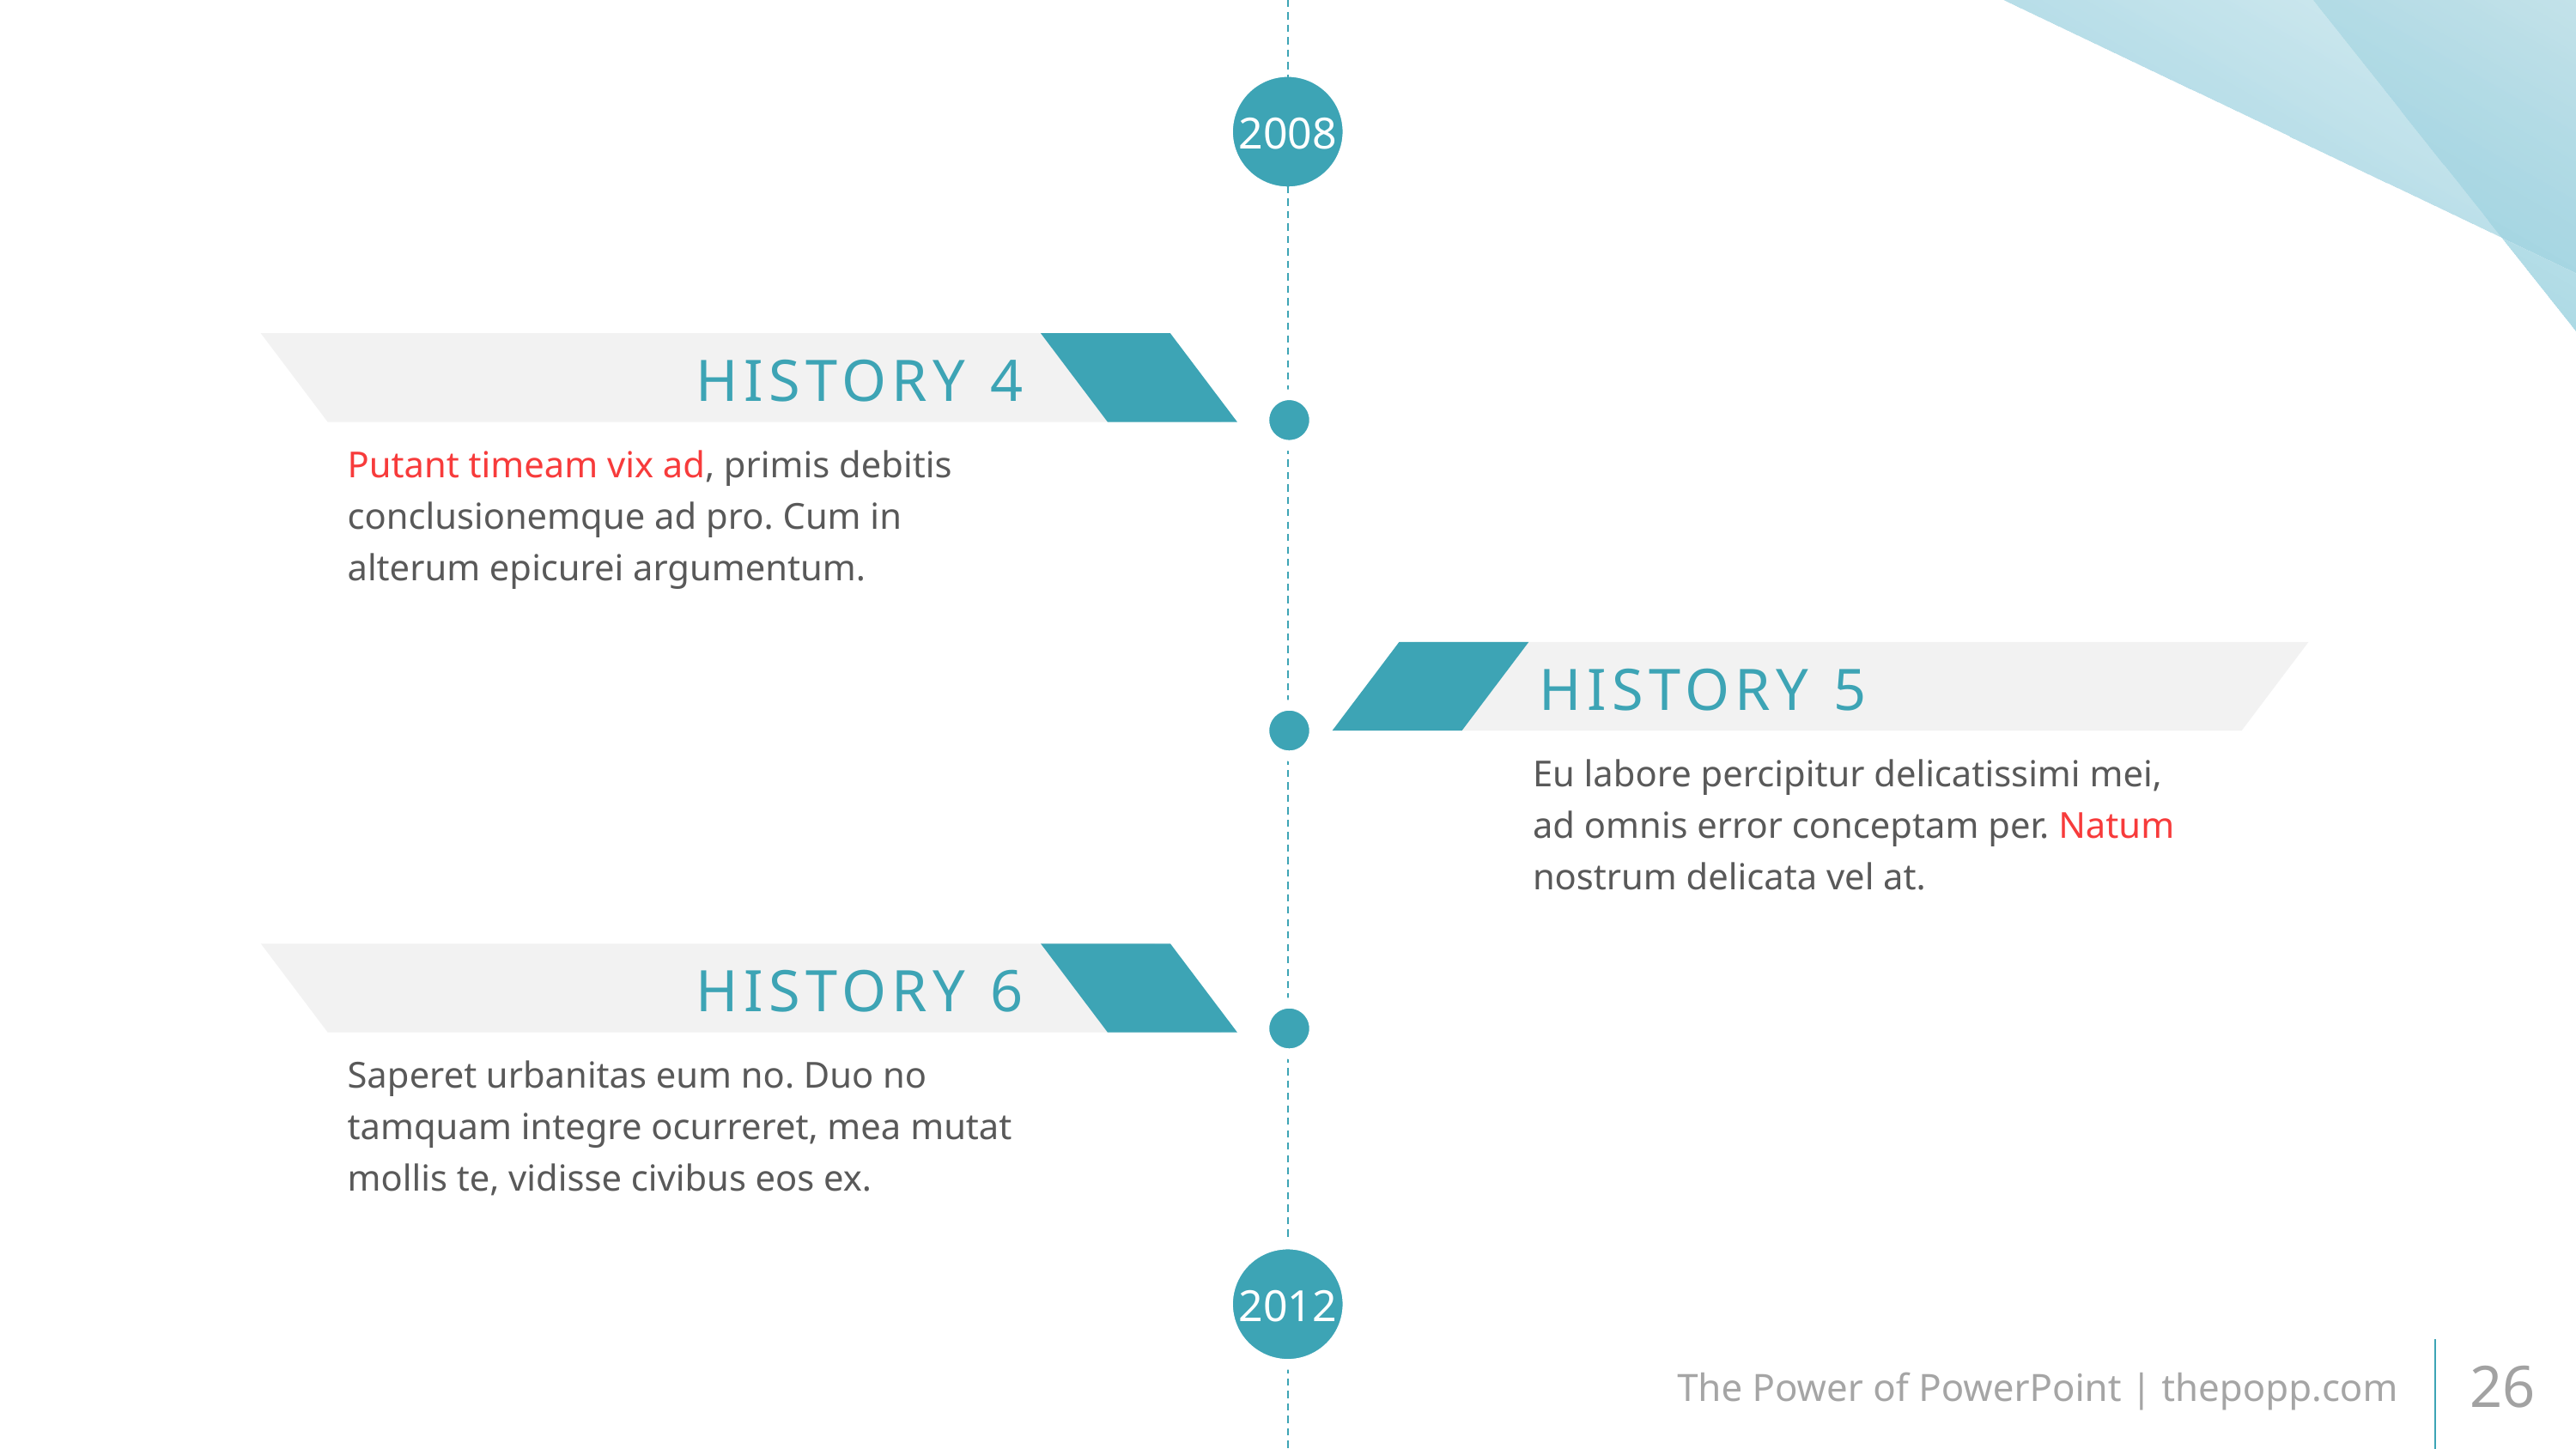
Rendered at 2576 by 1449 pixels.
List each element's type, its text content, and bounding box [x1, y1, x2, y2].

list Eu labore percipitur delicatissimi mei, ad omnis error conceptam per. Natum nostrum delicata vel at. [1510, 731, 2232, 927]
list 2012 [1205, 1260, 1370, 1349]
footer The Power of PowerPoint | thepopp.com [1326, 1350, 2421, 1428]
list Saperet urbanitas eum no. Duo no tamquam integre ocurreret, mea mutat mollis te, vidisse civibus eos ex. [324, 1032, 1041, 1229]
list HISTORY 4 [318, 318, 1048, 439]
slide_number 26 [2446, 1350, 2575, 1428]
list HISTORY 5 [1516, 627, 2245, 748]
list Putant timeam vix ad, primis debitis conclusionemque ad pro. Cum in alterum epicurei argumentum. [324, 421, 1041, 619]
list 2008 [1205, 88, 1370, 176]
list HISTORY 6 [318, 929, 1048, 1049]
